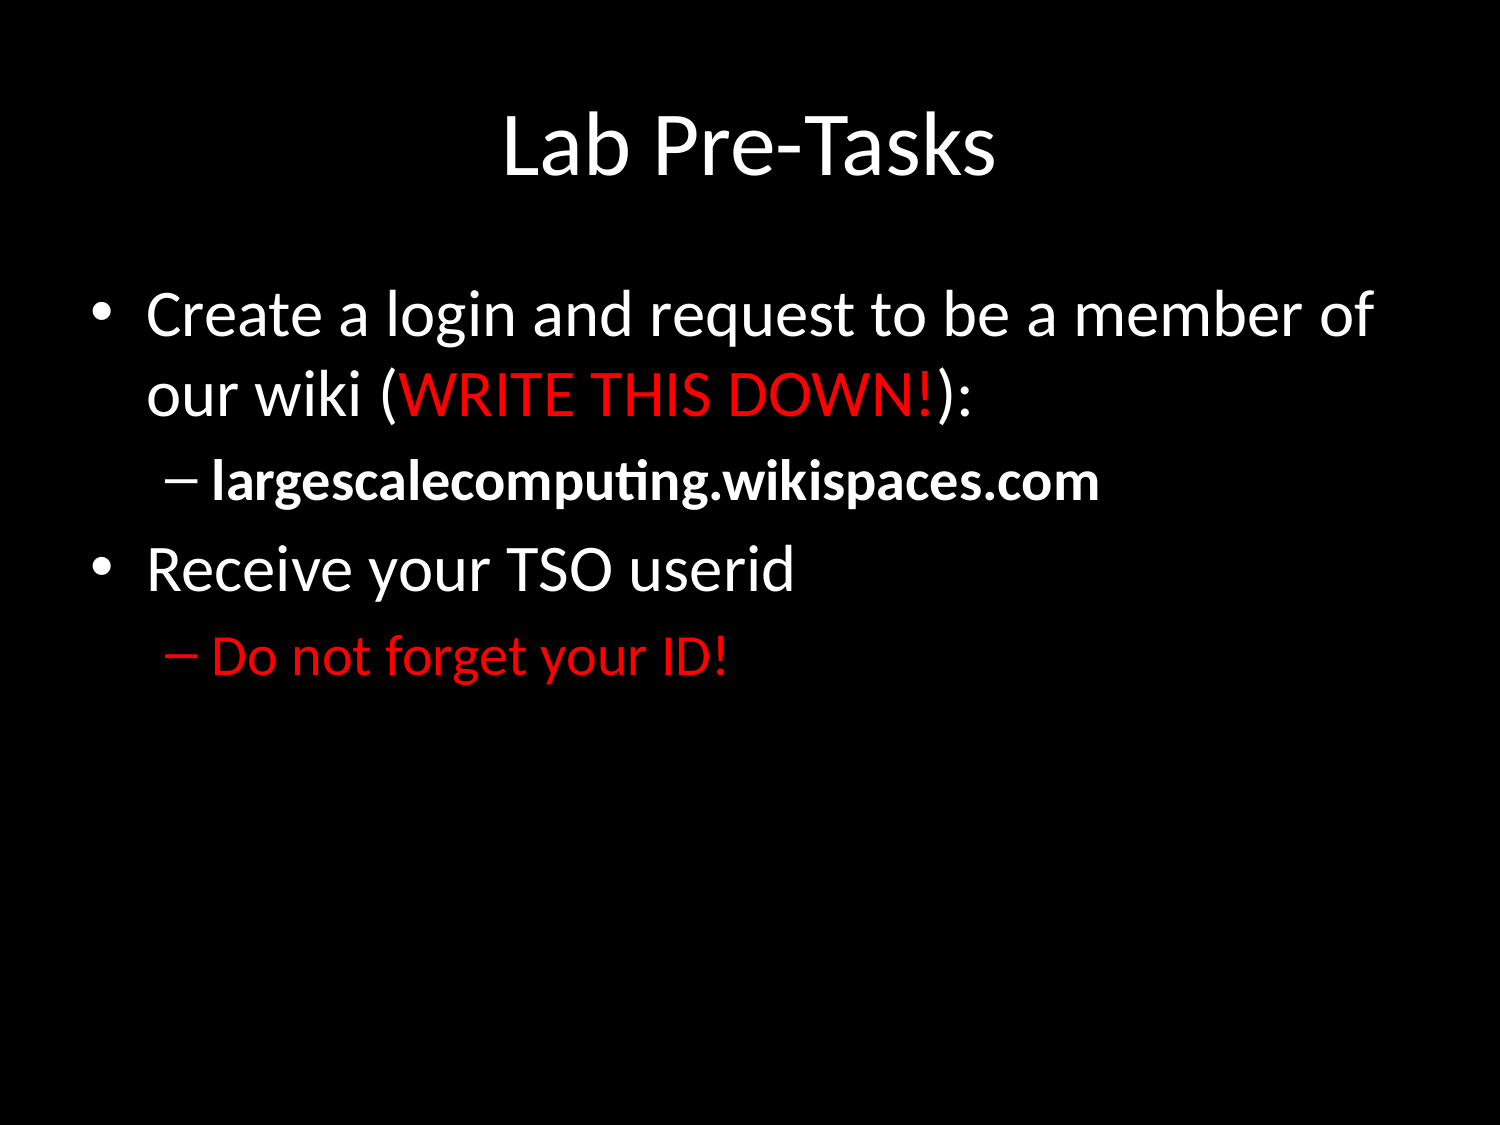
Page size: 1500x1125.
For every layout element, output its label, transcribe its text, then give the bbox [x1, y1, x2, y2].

list Create a login and request to be a member of our wiki (WRITE THIS DOWN!): largescalecomputing.wikispaces.com Receive your TSO userid Do not forget your ID! [75, 262, 1425, 1005]
title Lab Pre-Tasks [75, 45, 1425, 233]
